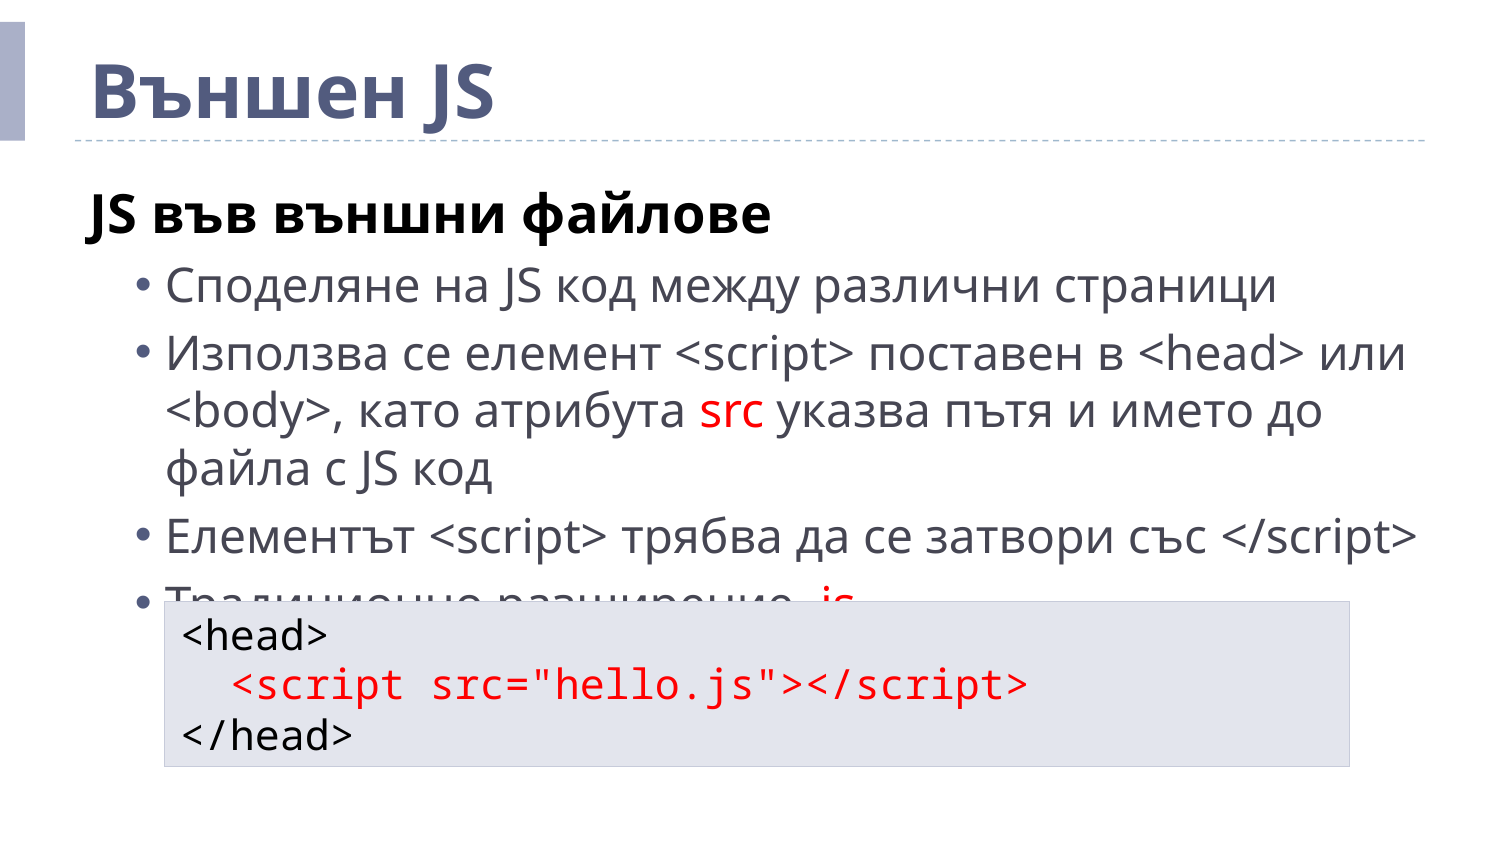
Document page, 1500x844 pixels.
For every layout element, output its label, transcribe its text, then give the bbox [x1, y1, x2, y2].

list JS във външни файлове Споделяне на JS код между различни страници Използва се елемент <script> поставен в <head> или <body>, като атрибута src указва пътя и името до файла с JS код Елементът <script> трябва да се затвори със </script> Традиционно разширение .js [75, 171, 1475, 835]
text_box <head> <script src="hello.js"></script> </head> [164, 601, 1350, 767]
title Външен JS [75, 18, 1475, 141]
